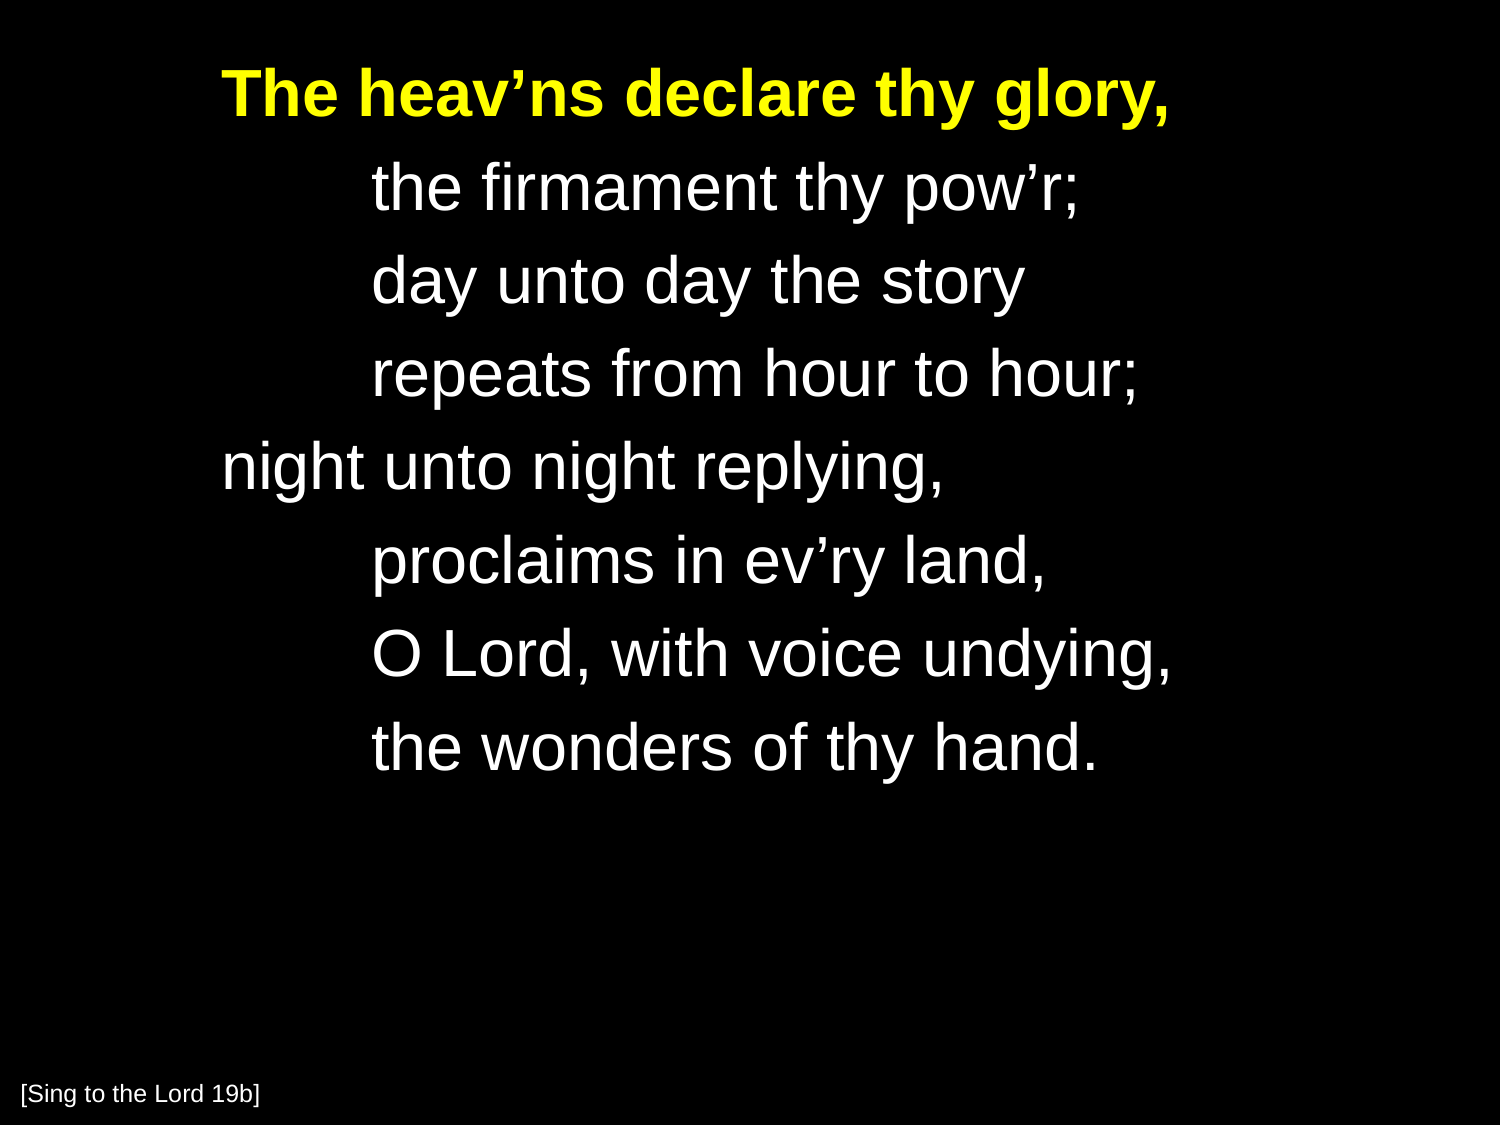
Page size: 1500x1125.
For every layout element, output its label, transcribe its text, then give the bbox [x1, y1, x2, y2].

list The heav’ns declare thy glory, the firmament thy pow’r; day unto day the story repeats from hour to hour; night unto night replying, proclaims in ev’ry land, O Lord, with voice undying, the wonders of thy hand. [0, 42, 1500, 1047]
text_box [Sing to the Lord 19b] [5, 1070, 526, 1115]
